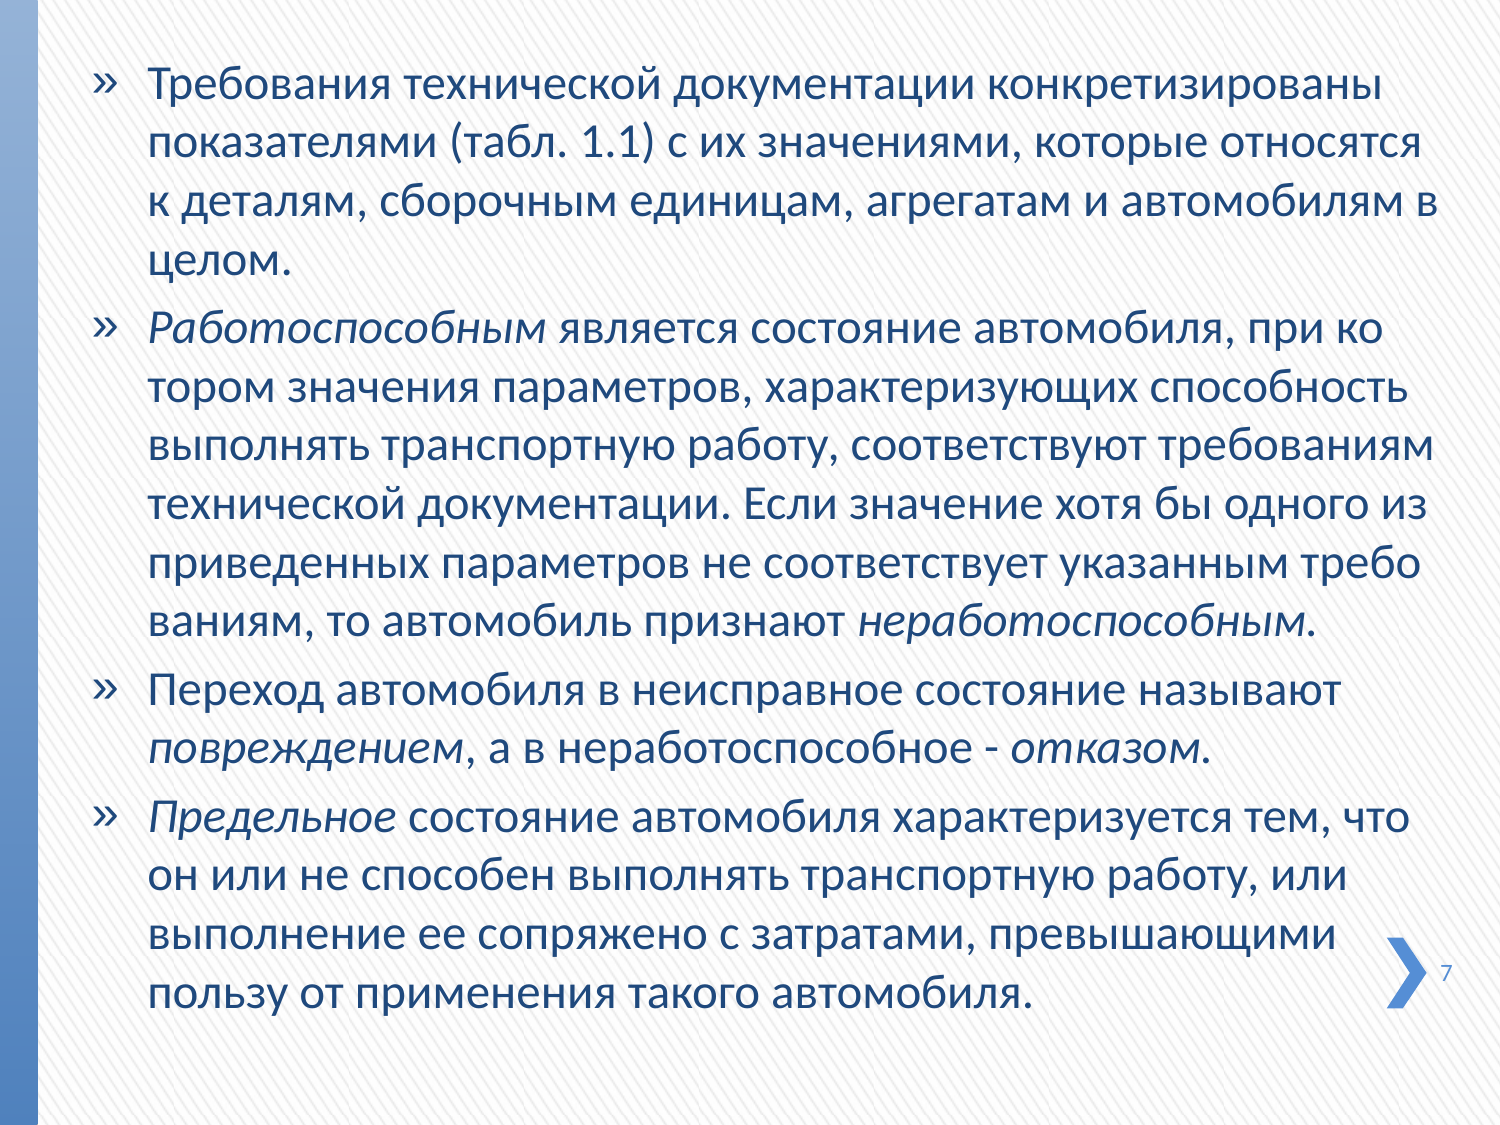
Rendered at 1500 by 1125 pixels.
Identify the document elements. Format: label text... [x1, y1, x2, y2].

list Требования технической документации конкретизированы показателями (табл. 1.1) с их значениями, которые относятся к деталям, сборочным единицам, агрегатам и автомобилям в целом. Работоспособным является состояние автомобиля, при ко­тором значения параметров, характеризующих способность выполнять транспортную работу, соответствуют требованиям технической документации. Если значение хотя бы одного из приведенных параметров не соответствует указанным требо­ваниям, то автомобиль признают неработоспособным. Переход автомобиля в неисправное состояние называют повреждением, а в неработоспособное - отказом. Предельное состояние автомобиля характеризуется тем, что он или не способен выполнять транспортную работу, или выполнение ее сопряжено с затратами, превышающими поль­зу от применения такого автомобиля. [76, 42, 1459, 1094]
slide_number 7 [1425, 941, 1488, 1002]
